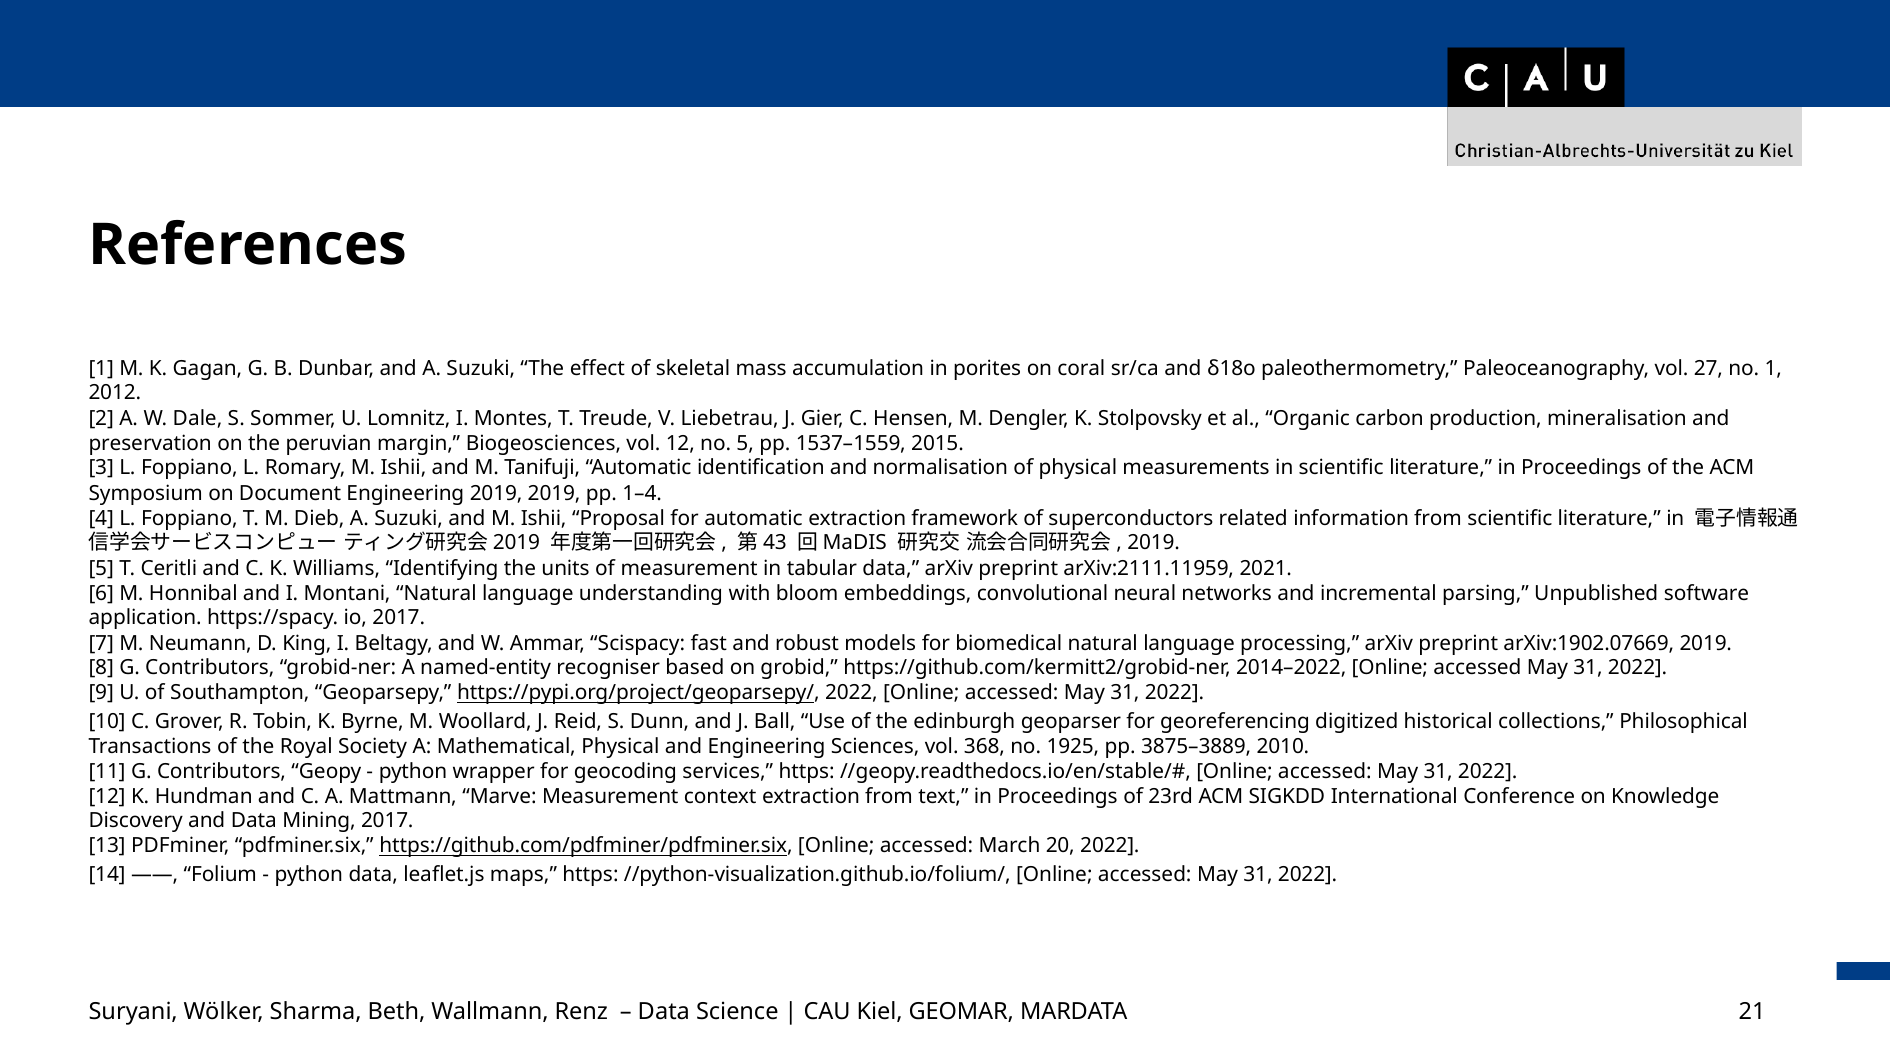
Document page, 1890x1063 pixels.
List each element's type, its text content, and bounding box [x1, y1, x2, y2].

text_box References [88, 206, 1743, 313]
text_box [1] M. K. Gagan, G. B. Dunbar, and A. Suzuki, “The effect of skeletal mass accumulation in porites on coral sr/ca and δ18o paleothermometry,” Paleoceanography, vol. 27, no. 1, 2012. [2] A. W. Dale, S. Sommer, U. Lomnitz, I. Montes, T. Treude, V. Liebetrau, J. Gier, C. Hensen, M. Dengler, K. Stolpovsky et al., “Organic carbon production, mineralisation and preservation on the peruvian margin,” Biogeosciences, vol. 12, no. 5, pp. 1537–1559, 2015. [3] L. Foppiano, L. Romary, M. Ishii, and M. Tanifuji, “Automatic identification and normalisation of physical measurements in scientific literature,” in Proceedings of the ACM Symposium on Document Engineering 2019, 2019, pp. 1–4. [4] L. Foppiano, T. M. Dieb, A. Suzuki, and M. Ishii, “Proposal for automatic extraction framework of superconductors related information from scientific literature,” in 電子情報通信学会サービスコンピュー ティング研究会2019 年度第一回研究会, 第43 回MaDIS 研究交 流会合同研究会, 2019. [5] T. Ceritli and C. K. Williams, “Identifying the units of measurement in tabular data,” arXiv preprint arXiv:2111.11959, 2021. [6] M. Honnibal and I. Montani, “Natural language understanding with bloom embeddings, convolutional neural networks and incremental parsing,” Unpublished software application. https://spacy. io, 2017. [7] M. Neumann, D. King, I. Beltagy, and W. Ammar, “Scispacy: fast and robust models for biomedical natural language processing,” arXiv preprint arXiv:1902.07669, 2019. [8] G. Contributors, “grobid-ner: A named-entity recogniser based on grobid,” https://github.com/kermitt2/grobid-ner, 2014–2022, [Online; accessed May 31, 2022]. [9] U. of Southampton, “Geoparsepy,” https://pypi.org/project/geoparsepy/, 2022, [Online; accessed: May 31, 2022]. [10] C. Grover, R. Tobin, K. Byrne, M. Woollard, J. Reid, S. Dunn, and J. Ball, “Use of the edinburgh geoparser for georeferencing digitized historical collections,” Philosophical Transactions of the Royal Society A: Mathematical, Physical and Engineering Sciences, vol. 368, no. 1925, pp. 3875–3889, 2010. [11] G. Contributors, “Geopy - python wrapper for geocoding services,” https: //geopy.readthedocs.io/en/stable/#, [Online; accessed: May 31, 2022]. [12] K. Hundman and C. A. Mattmann, “Marve: Measurement context extraction from text,” in Proceedings of 23rd ACM SIGKDD International Conference on Knowledge Discovery and Data Mining, 2017. [13] PDFminer, “pdfminer.six,” https://github.com/pdfminer/pdfminer.six, [Online; accessed: March 20, 2022]. [14] ——, “Folium - python data, leaflet.js maps,” https: //python-visualization.github.io/folium/, [Online; accessed: May 31, 2022]. [88, 354, 1802, 869]
text_box Suryani, Wölker, Sharma, Beth, Wallmann, Renz – Data Science | CAU Kiel, GEOMAR, MARDATA 21 [88, 980, 1802, 1028]
picture [0, 0, 1890, 166]
